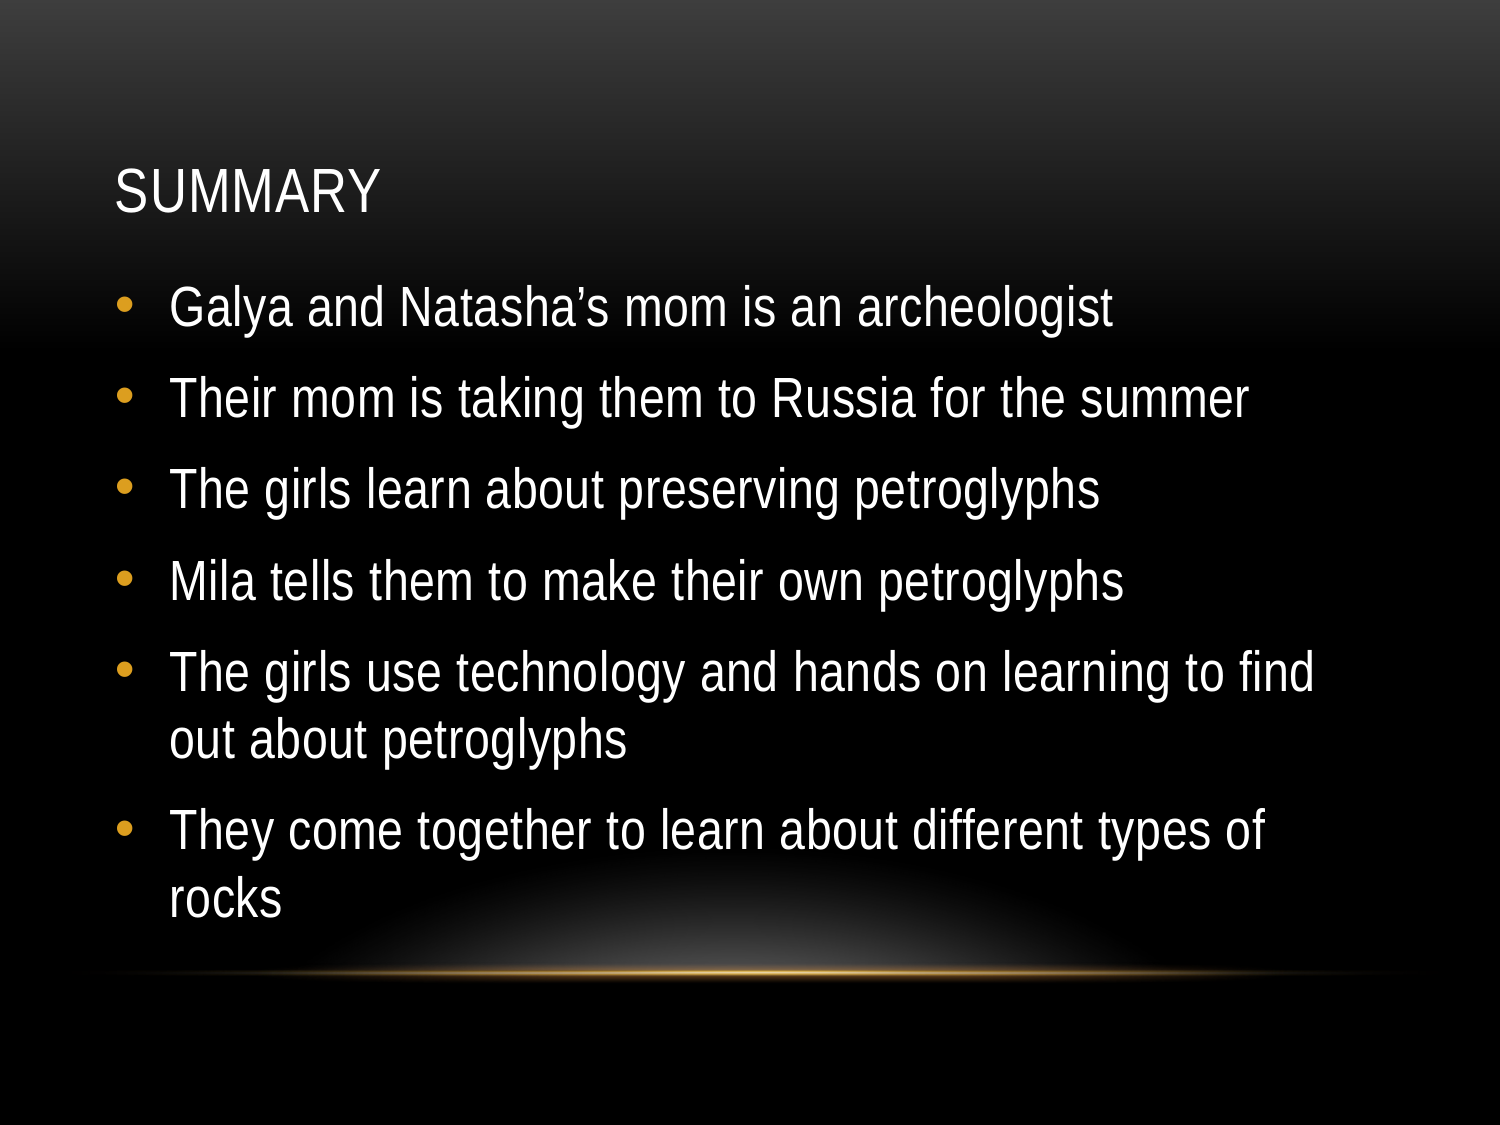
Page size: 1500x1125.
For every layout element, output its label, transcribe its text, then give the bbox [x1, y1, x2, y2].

picture [0, 0, 1500, 1125]
title Summary [99, 45, 1400, 233]
list Galya and Natasha’s mom is an archeologist Their mom is taking them to Russia for the summer The girls learn about preserving petroglyphs Mila tells them to make their own petroglyphs The girls use technology and hands on learning to find out about petroglyphs They come together to learn about different types of rocks [99, 262, 1400, 938]
